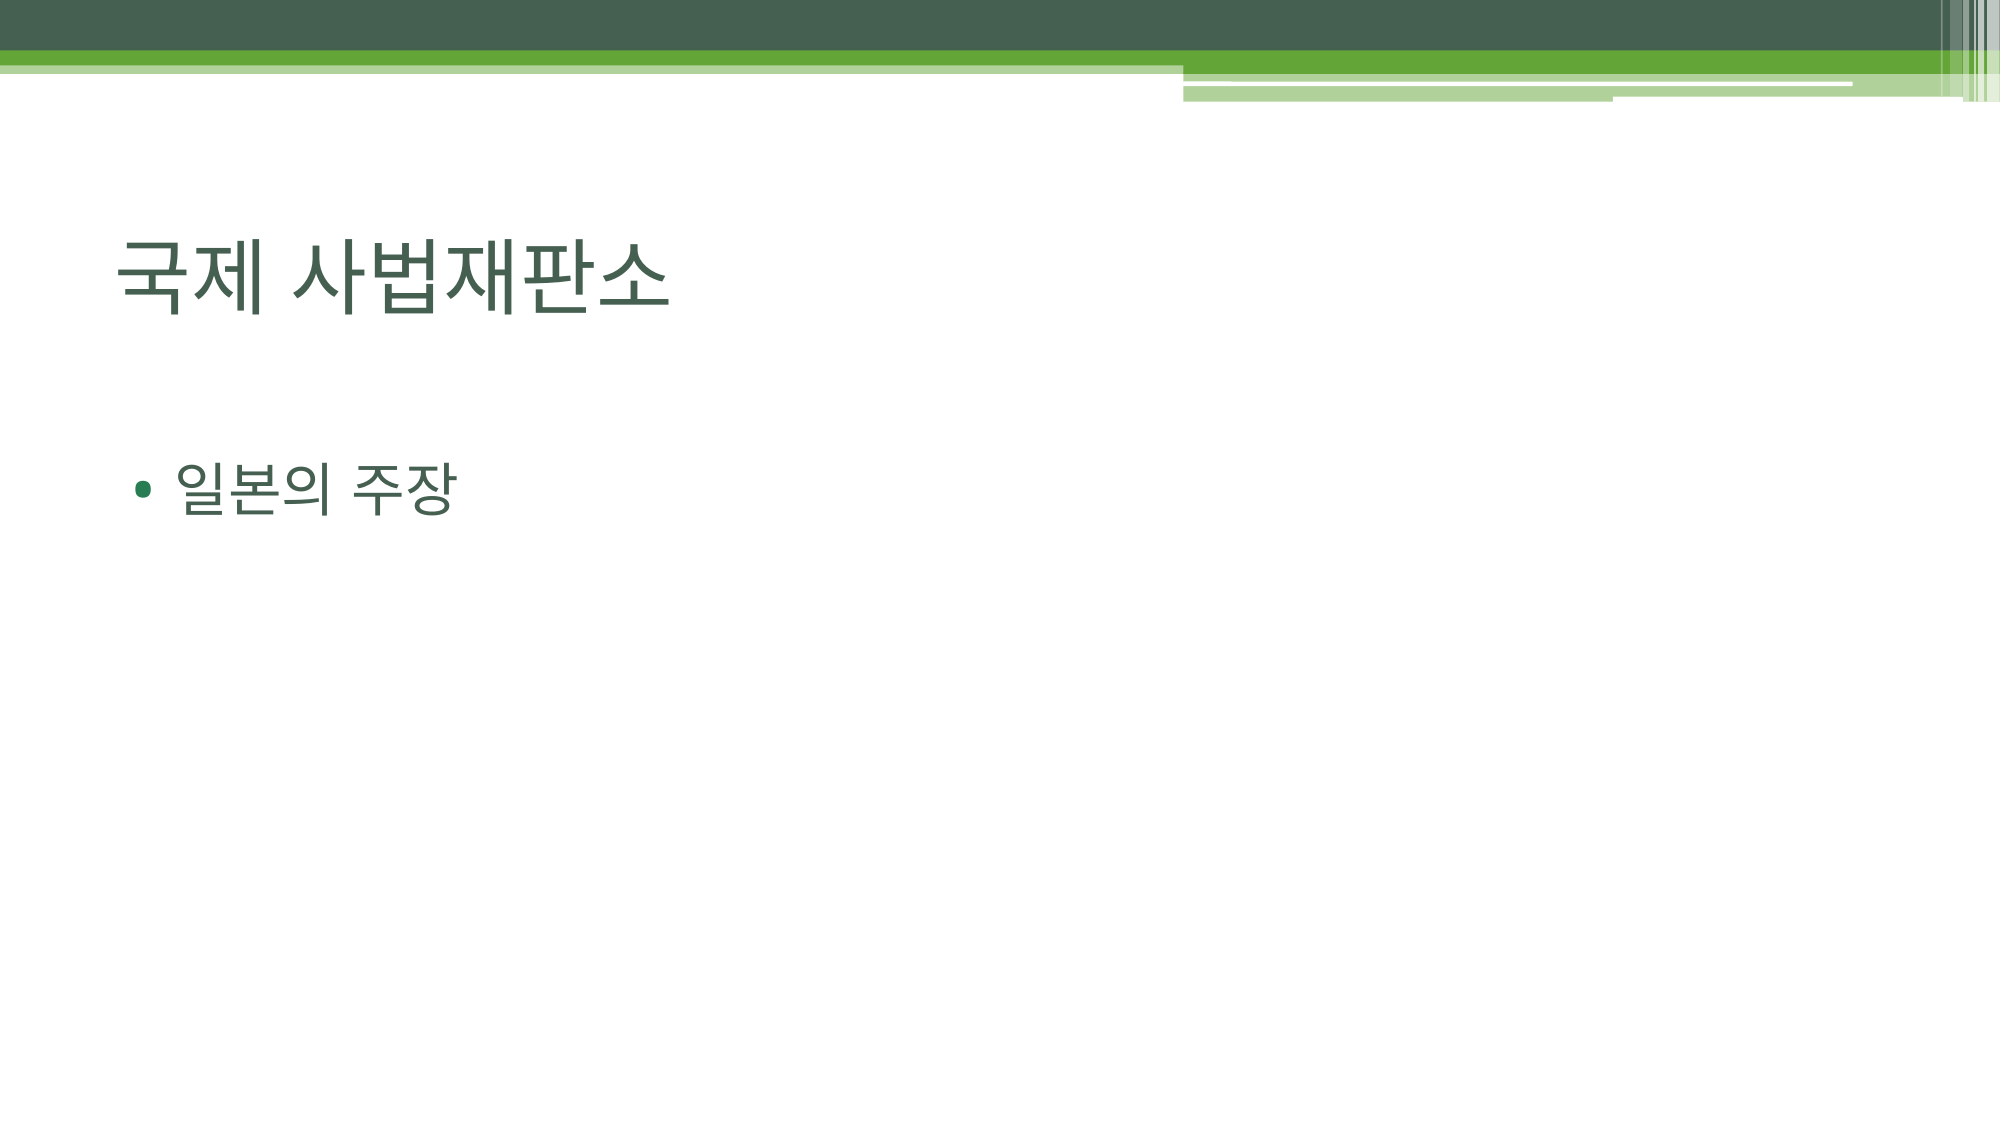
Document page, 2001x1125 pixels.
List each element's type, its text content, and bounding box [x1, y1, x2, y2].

title 국제 사법재판소 [99, 187, 1900, 363]
list 일본의 주장 [99, 368, 1900, 1079]
